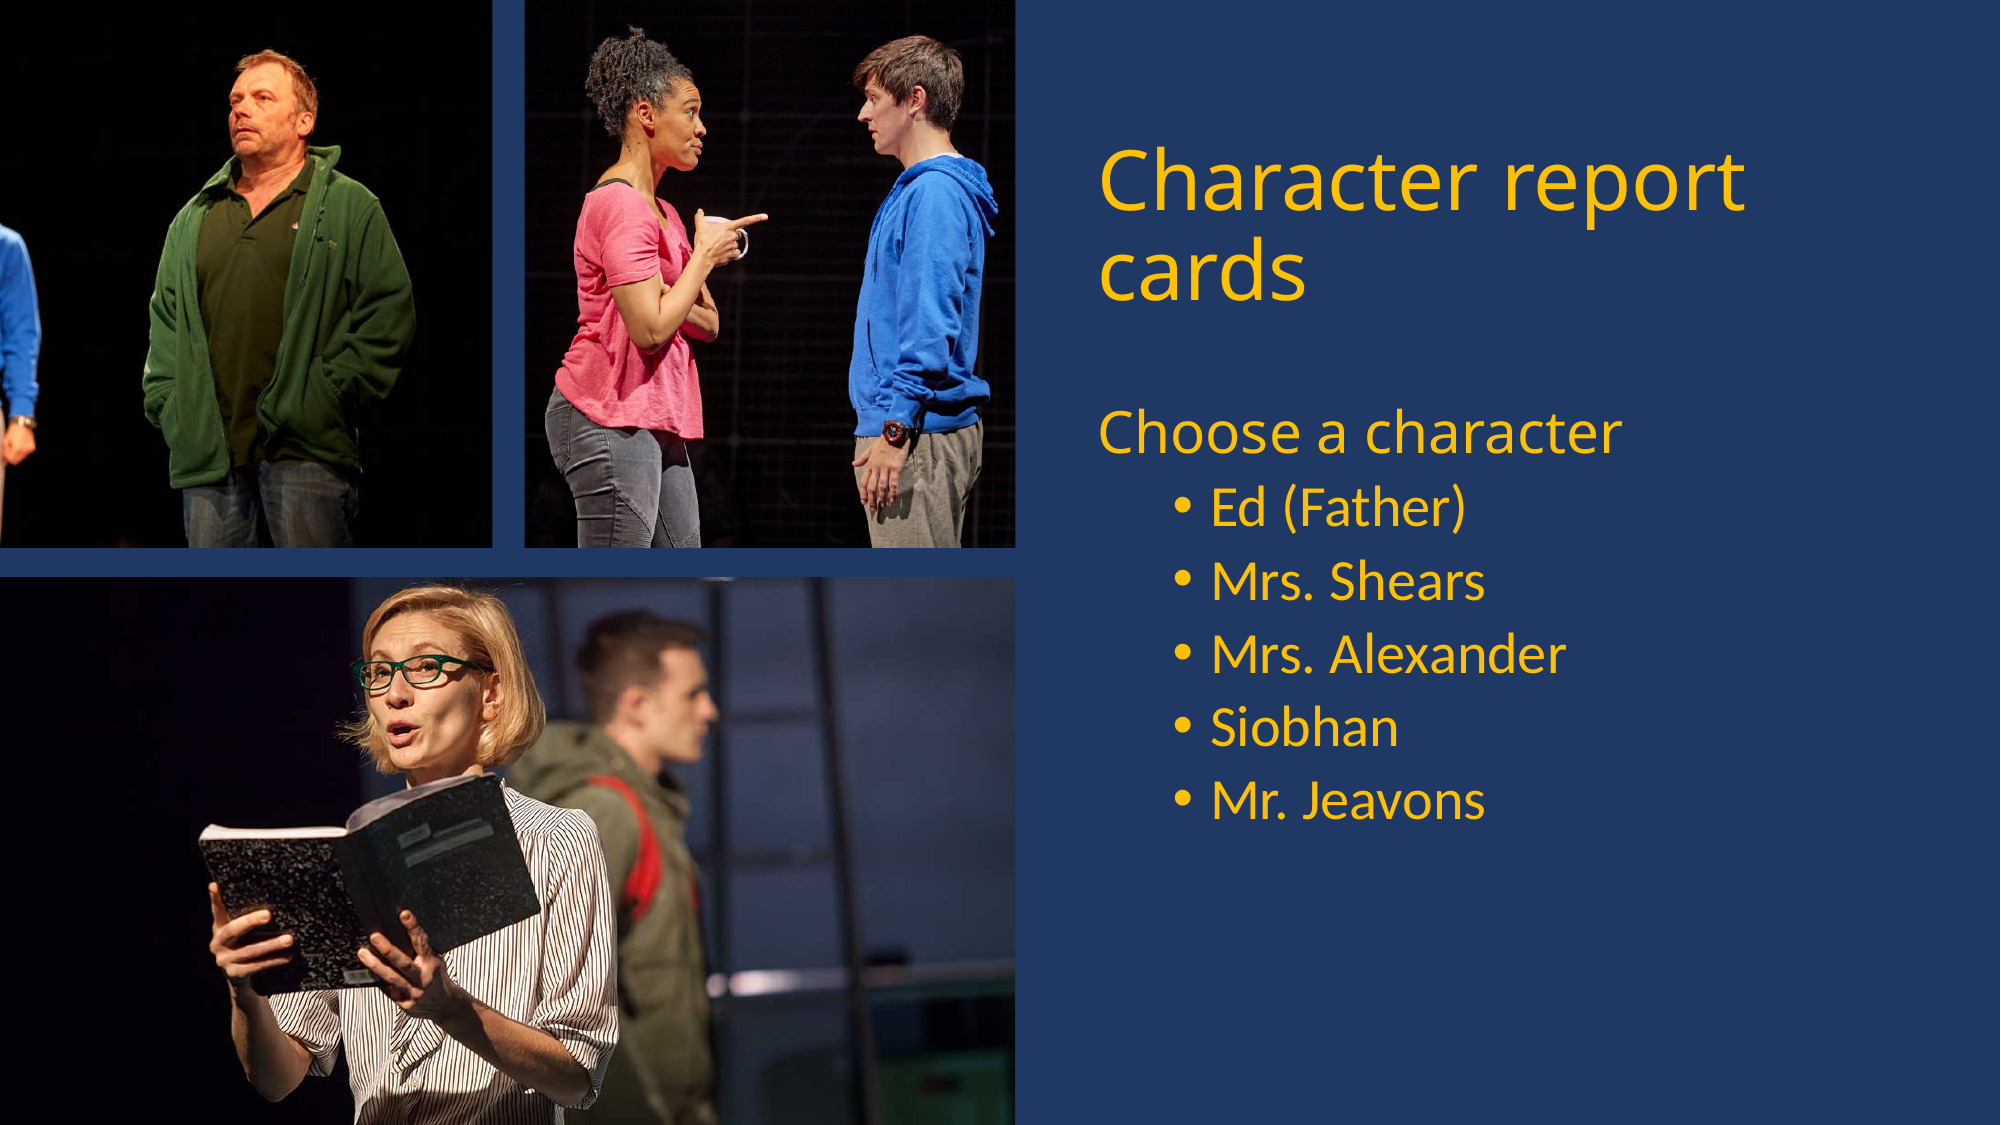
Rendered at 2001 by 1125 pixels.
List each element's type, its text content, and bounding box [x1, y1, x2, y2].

picture [0, 0, 493, 548]
picture [0, 577, 1016, 1125]
text_box [0, 0, 2000, 1125]
picture [524, 0, 1016, 548]
list Choose a character Ed (Father) Mrs. Shears Mrs. Alexander Siobhan Mr. Jeavons [1082, 395, 1863, 1002]
title Character report cards [1082, 91, 1863, 366]
